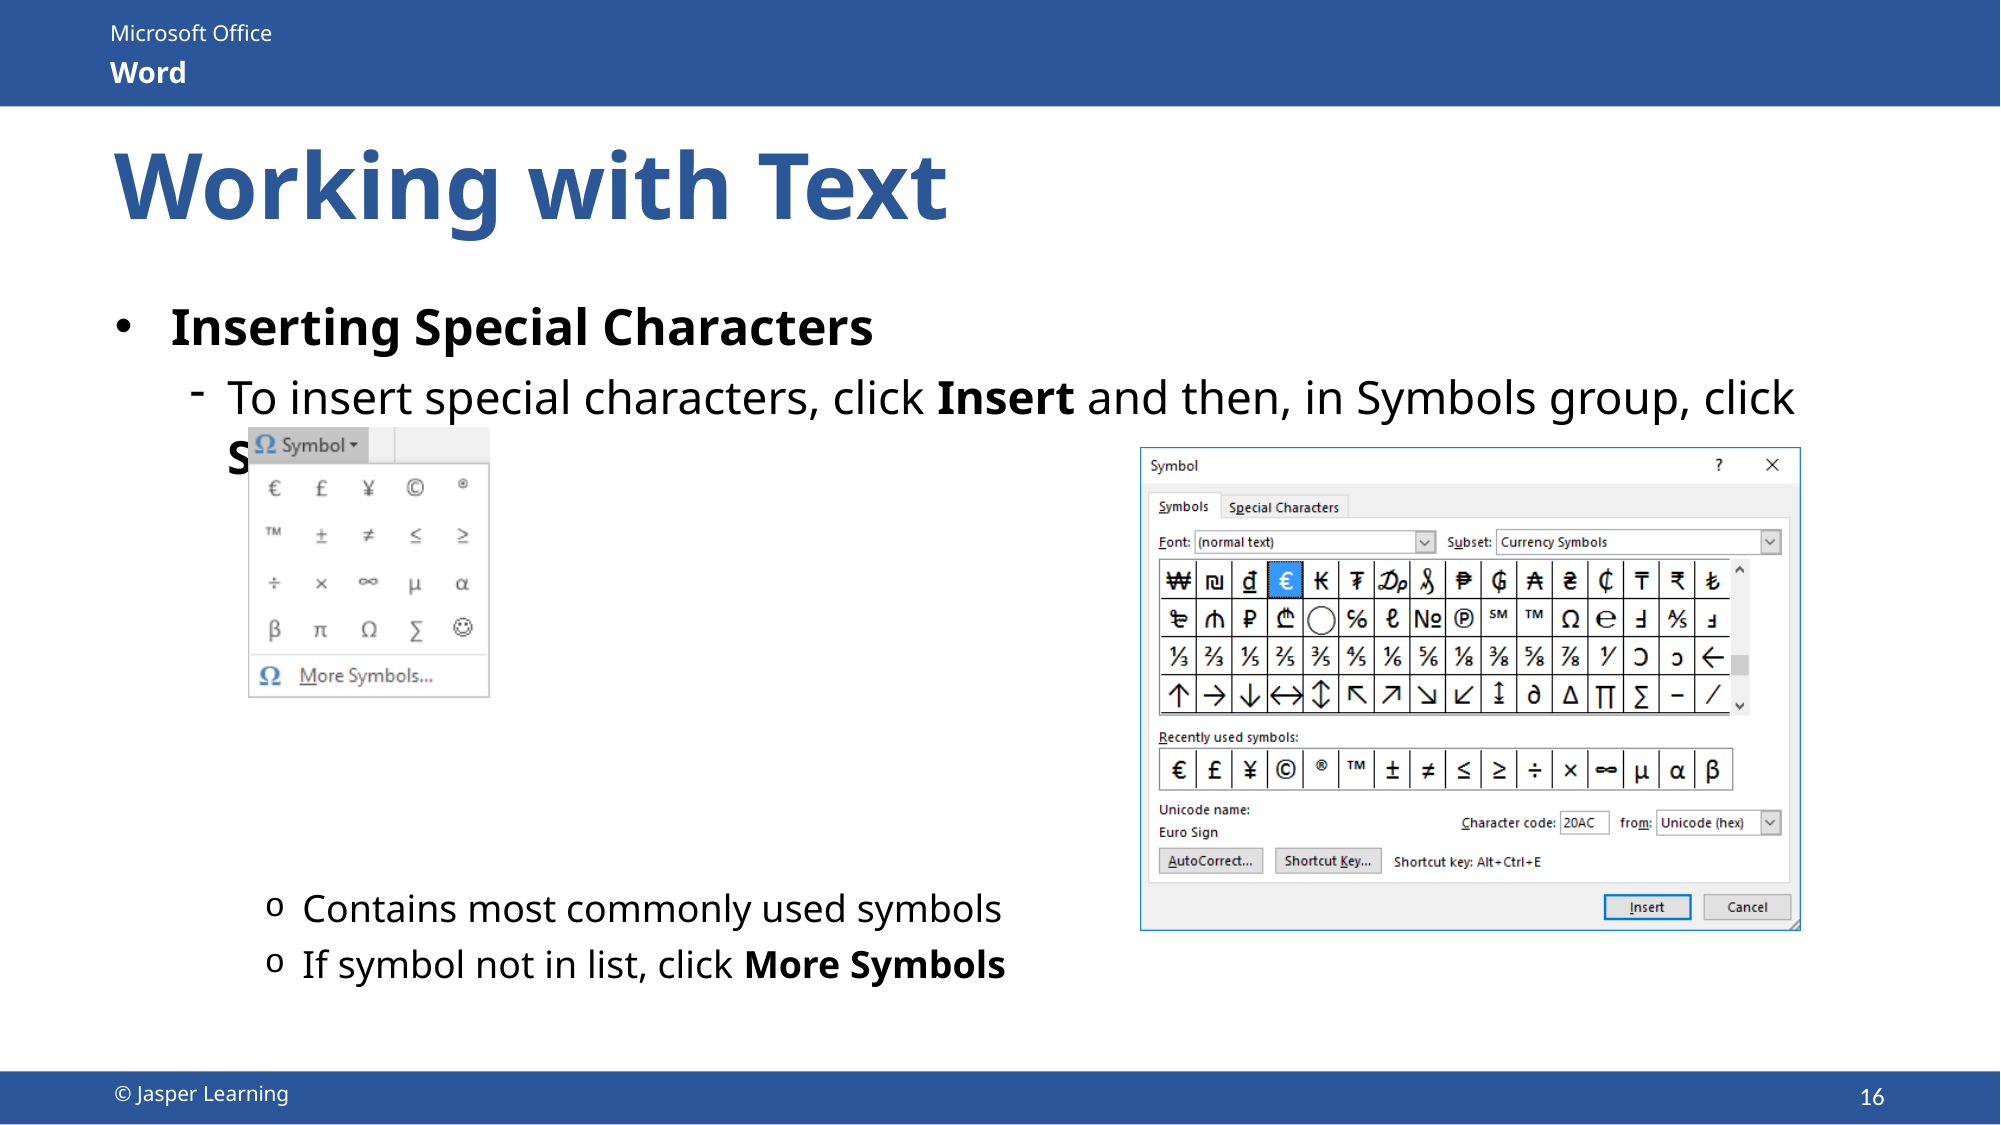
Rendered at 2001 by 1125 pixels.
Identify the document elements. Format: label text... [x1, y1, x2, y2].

list Inserting Special Characters To insert special characters, click Insert and then, in Symbols group, click Symbol Contains most commonly used symbols If symbol not in list, click More Symbols [99, 283, 1900, 1026]
picture [1139, 447, 1801, 932]
picture [248, 426, 490, 698]
slide_number 16 [1433, 1065, 1900, 1125]
title Working with Text [99, 118, 1866, 248]
footer © Jasper Learning [99, 1074, 775, 1116]
